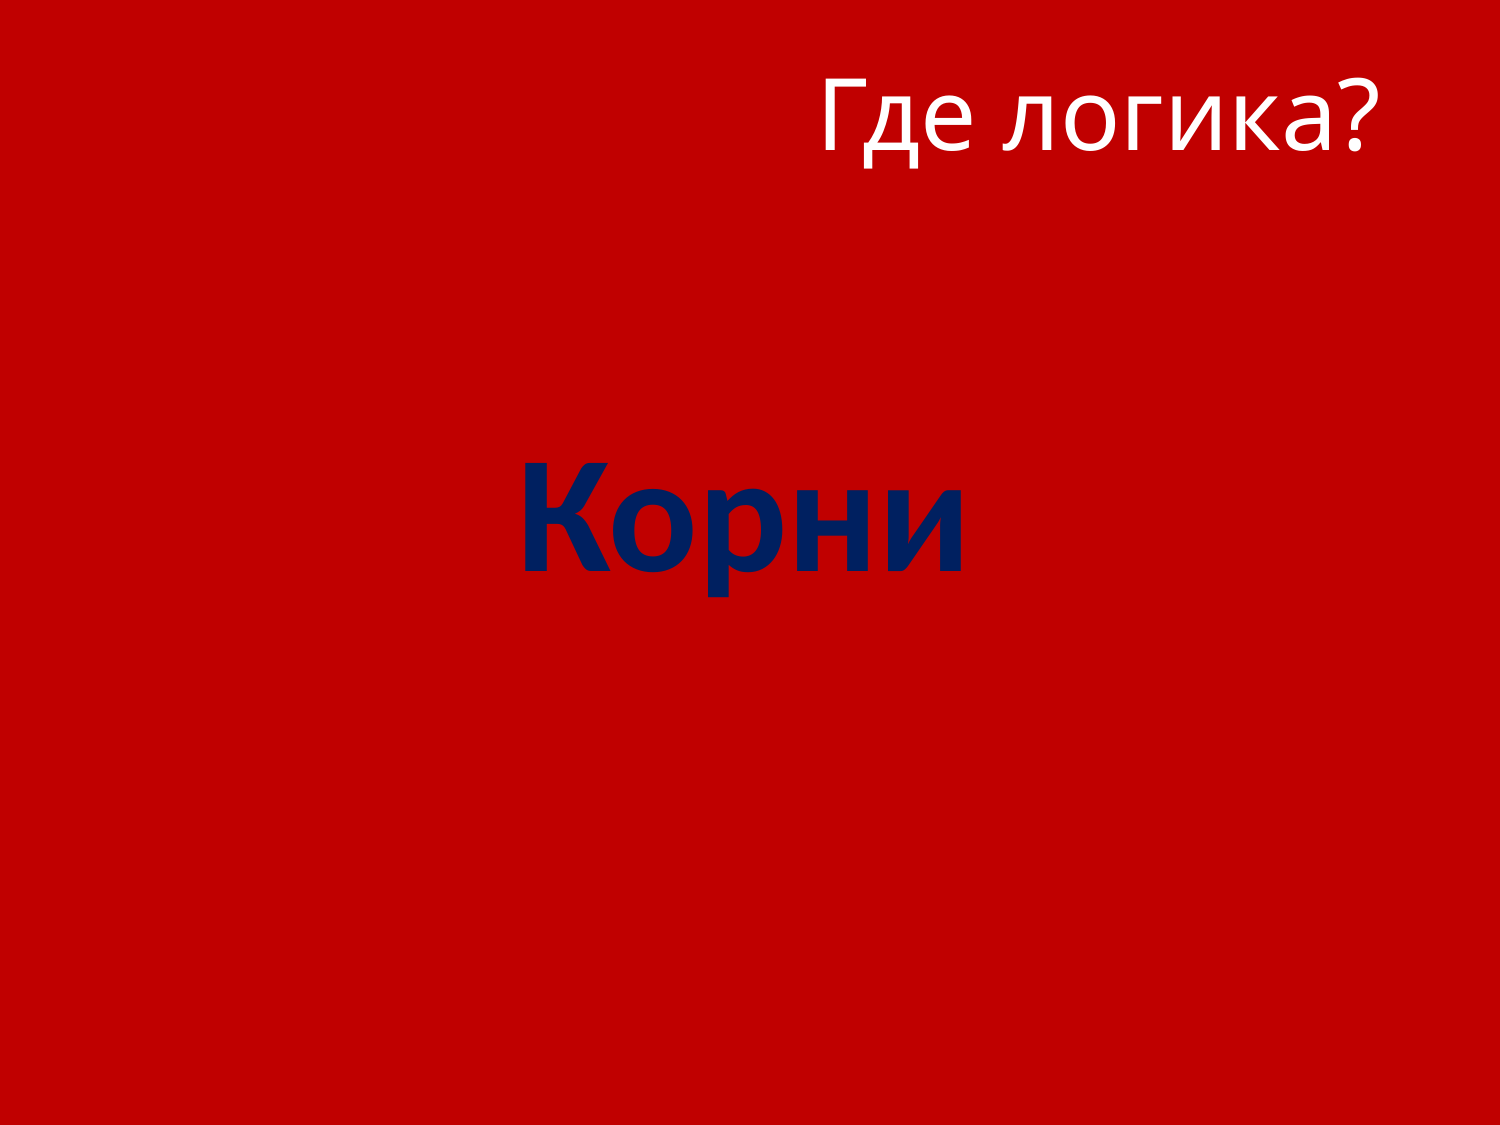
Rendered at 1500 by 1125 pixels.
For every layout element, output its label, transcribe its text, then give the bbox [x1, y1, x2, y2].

list Корни [88, 397, 1439, 639]
text_box Где логика? [801, 42, 1397, 178]
